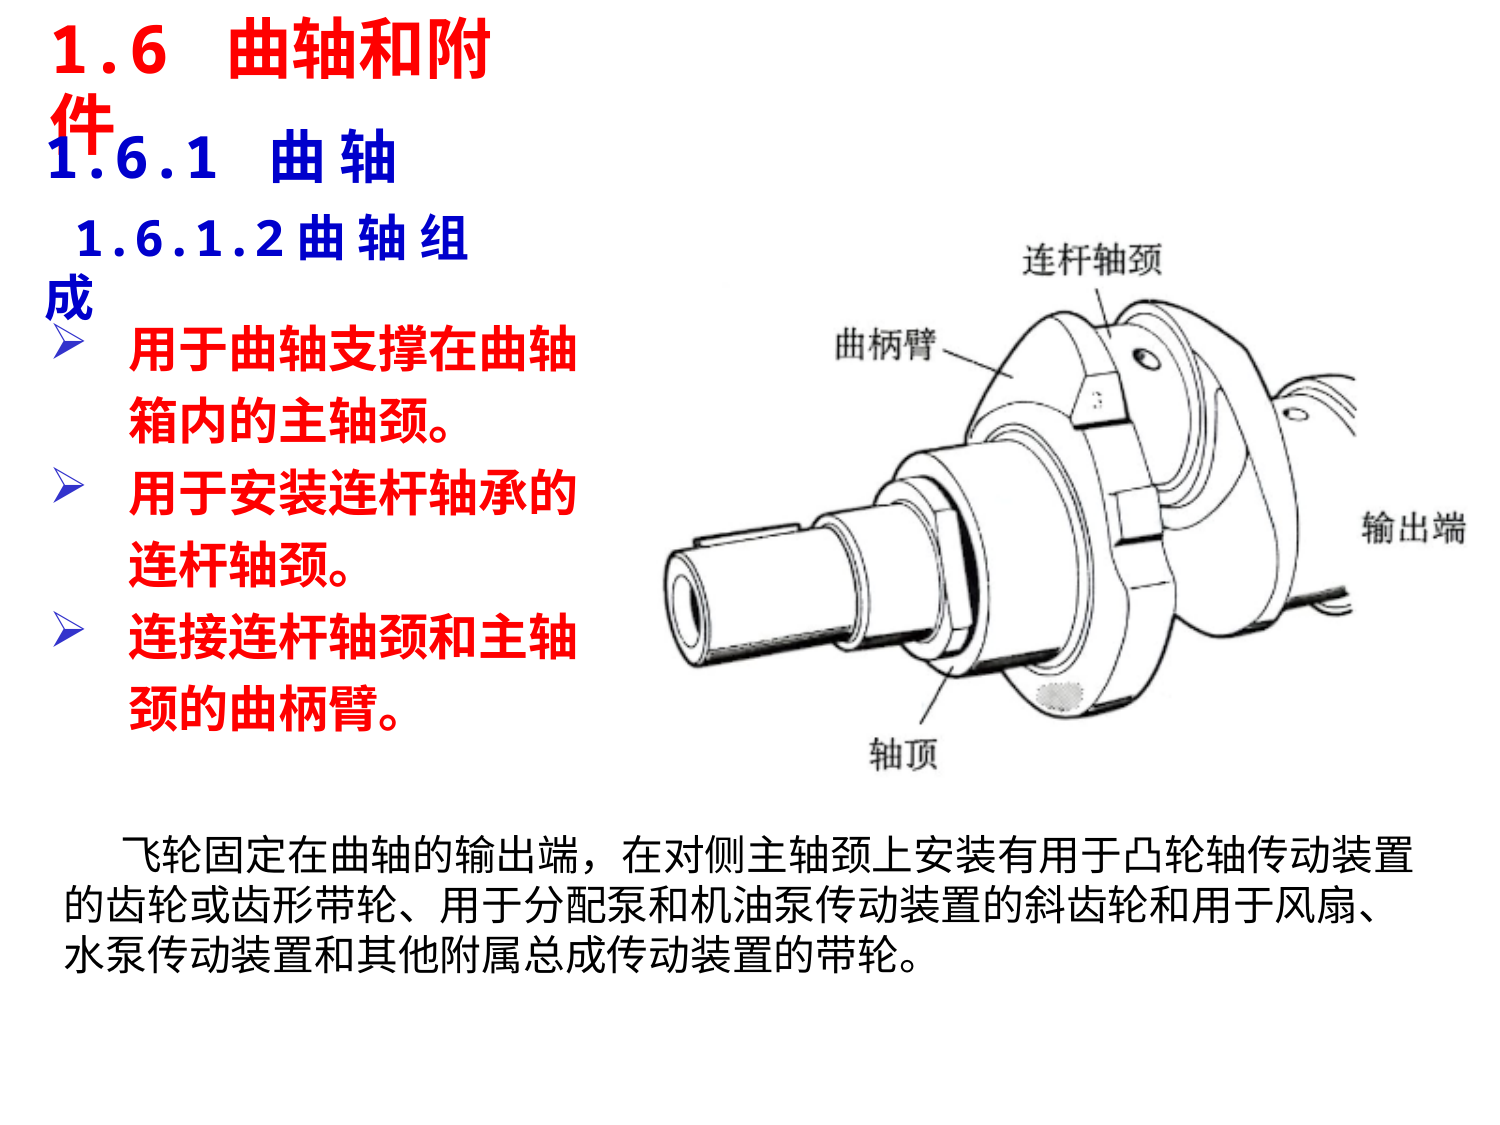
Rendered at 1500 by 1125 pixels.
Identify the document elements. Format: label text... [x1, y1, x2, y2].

text_box 1.6 曲轴和附件 [49, 12, 544, 79]
picture [655, 210, 1492, 798]
text_box 1.6.1.2曲 轴 组 成 [29, 198, 511, 334]
text_box 用于曲轴支撑在曲轴箱内的主轴颈。 用于安装连杆轴承的连杆轴颈。 连接连杆轴颈和主轴颈的曲柄臂。 [49, 305, 595, 523]
text_box 1.6.1 曲 轴 [29, 113, 511, 198]
text_box 飞轮固定在曲轴的输出端，在对侧主轴颈上安装有用于凸轮轴传动装置的齿轮或齿形带轮、用于分配泵和机油泵传动装置的斜齿轮和用于风扇、水泵传动装置和其他附属总成传动装置的带轮。 [49, 821, 1432, 987]
